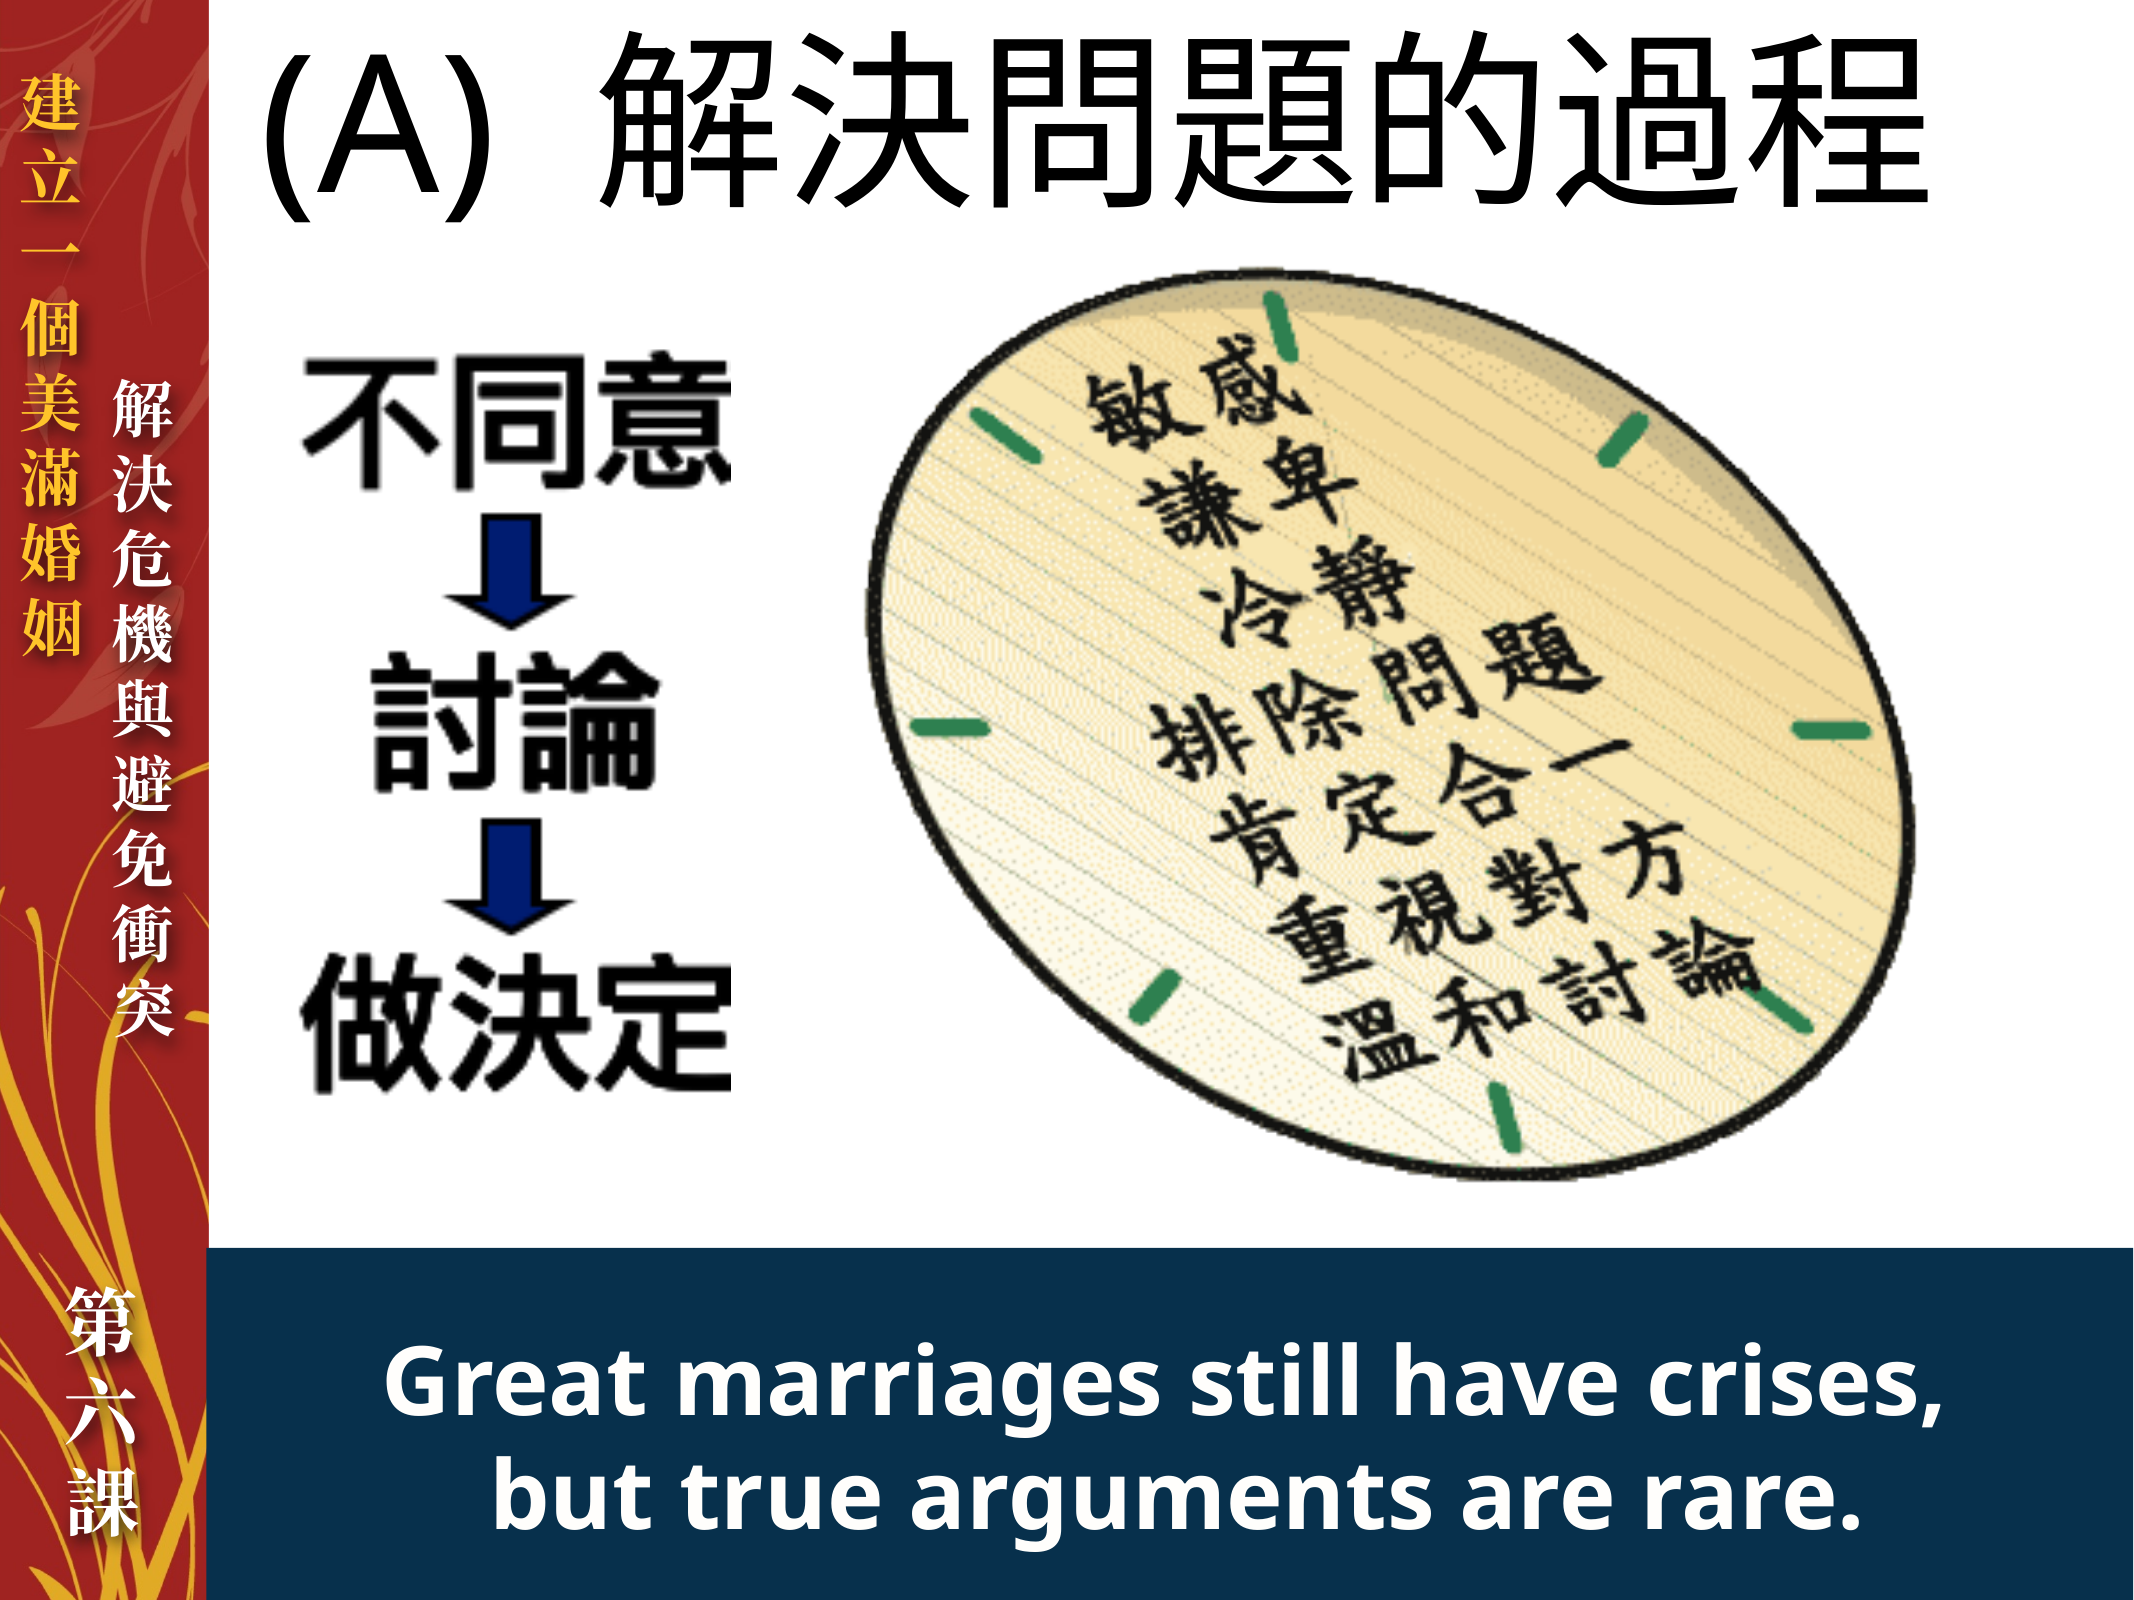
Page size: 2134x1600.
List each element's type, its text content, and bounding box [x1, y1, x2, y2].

picture [294, 347, 731, 1253]
text_box Great marriages still have crises, but true arguments are rare. [206, 1247, 2134, 1600]
picture [0, 0, 208, 1600]
picture [816, 264, 1928, 1186]
text_box (A) 解決問題的過程 [251, 0, 1944, 240]
